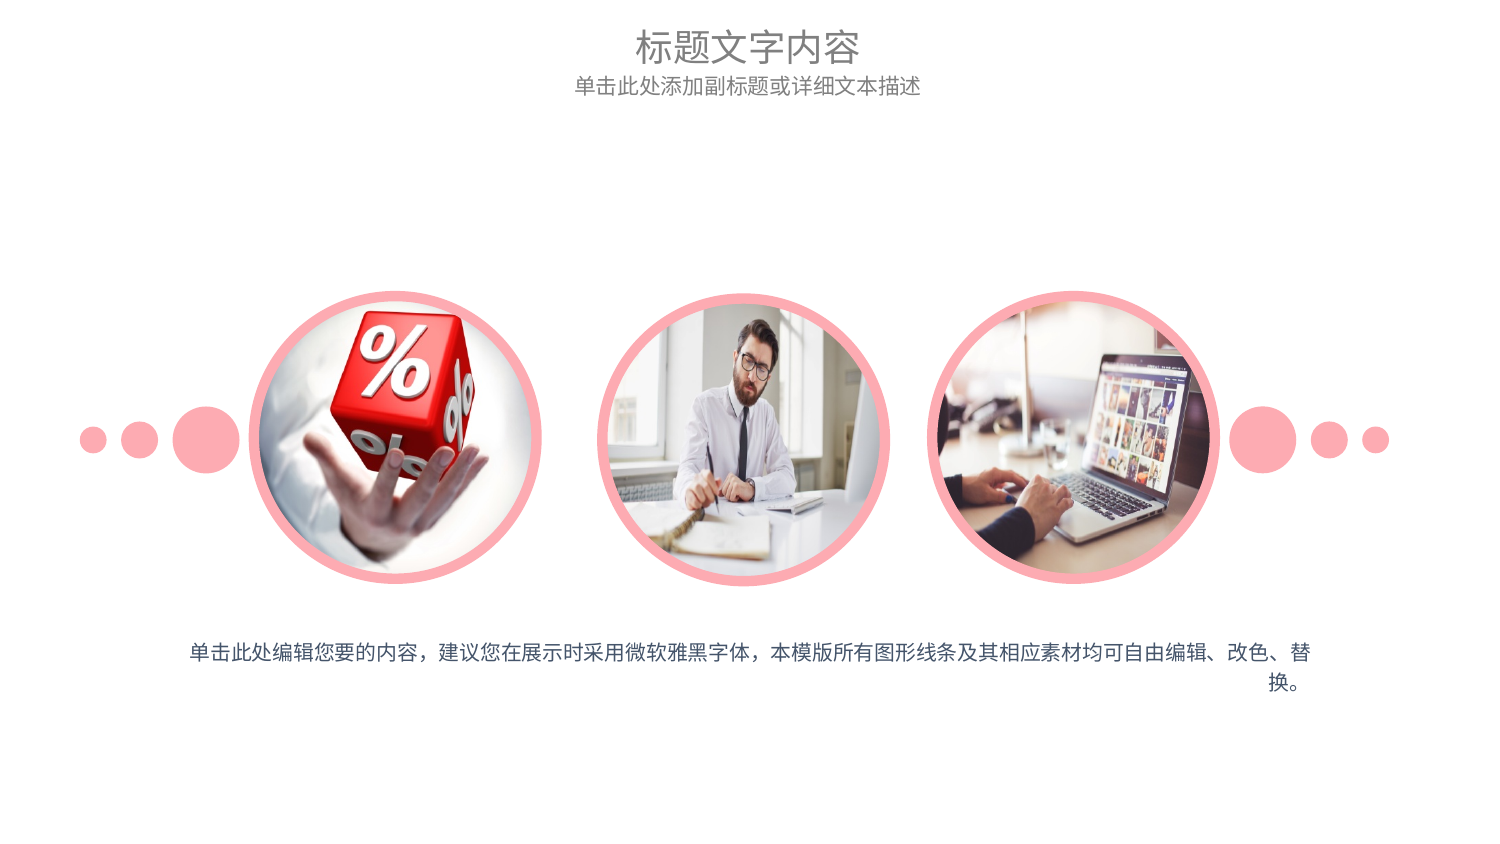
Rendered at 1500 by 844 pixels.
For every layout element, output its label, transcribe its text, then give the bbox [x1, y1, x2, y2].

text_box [1229, 406, 1390, 474]
text_box [601, 297, 886, 583]
text_box 标题文字内容 [611, 16, 885, 65]
text_box [931, 295, 1216, 580]
text_box 单击此处编辑您要的内容，建议您在展示时采用微软雅黑字体，本模版所有图形线条及其相应素材均可自由编辑、改色、替换。 [166, 628, 1322, 710]
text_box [79, 406, 240, 474]
text_box 单击此处添加副标题或详细文本描述 [551, 65, 946, 107]
text_box [252, 295, 538, 580]
